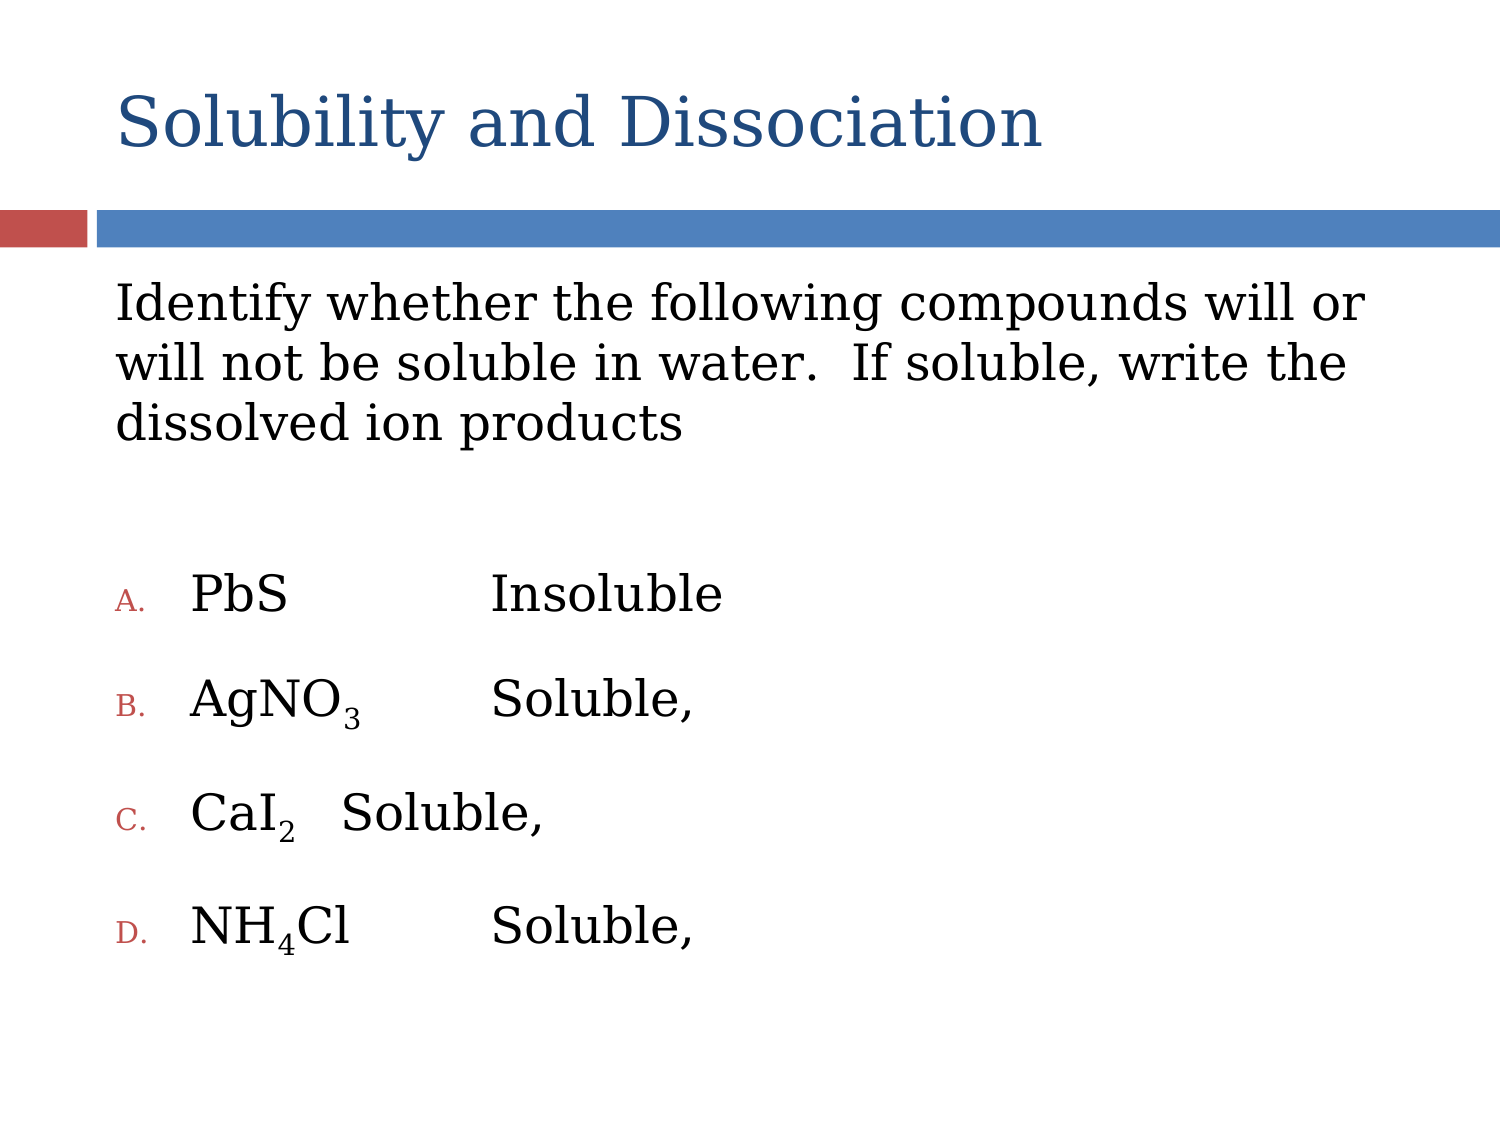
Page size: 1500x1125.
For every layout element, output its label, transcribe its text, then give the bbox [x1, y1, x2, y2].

title Solubility and Dissociation [100, 37, 1438, 200]
